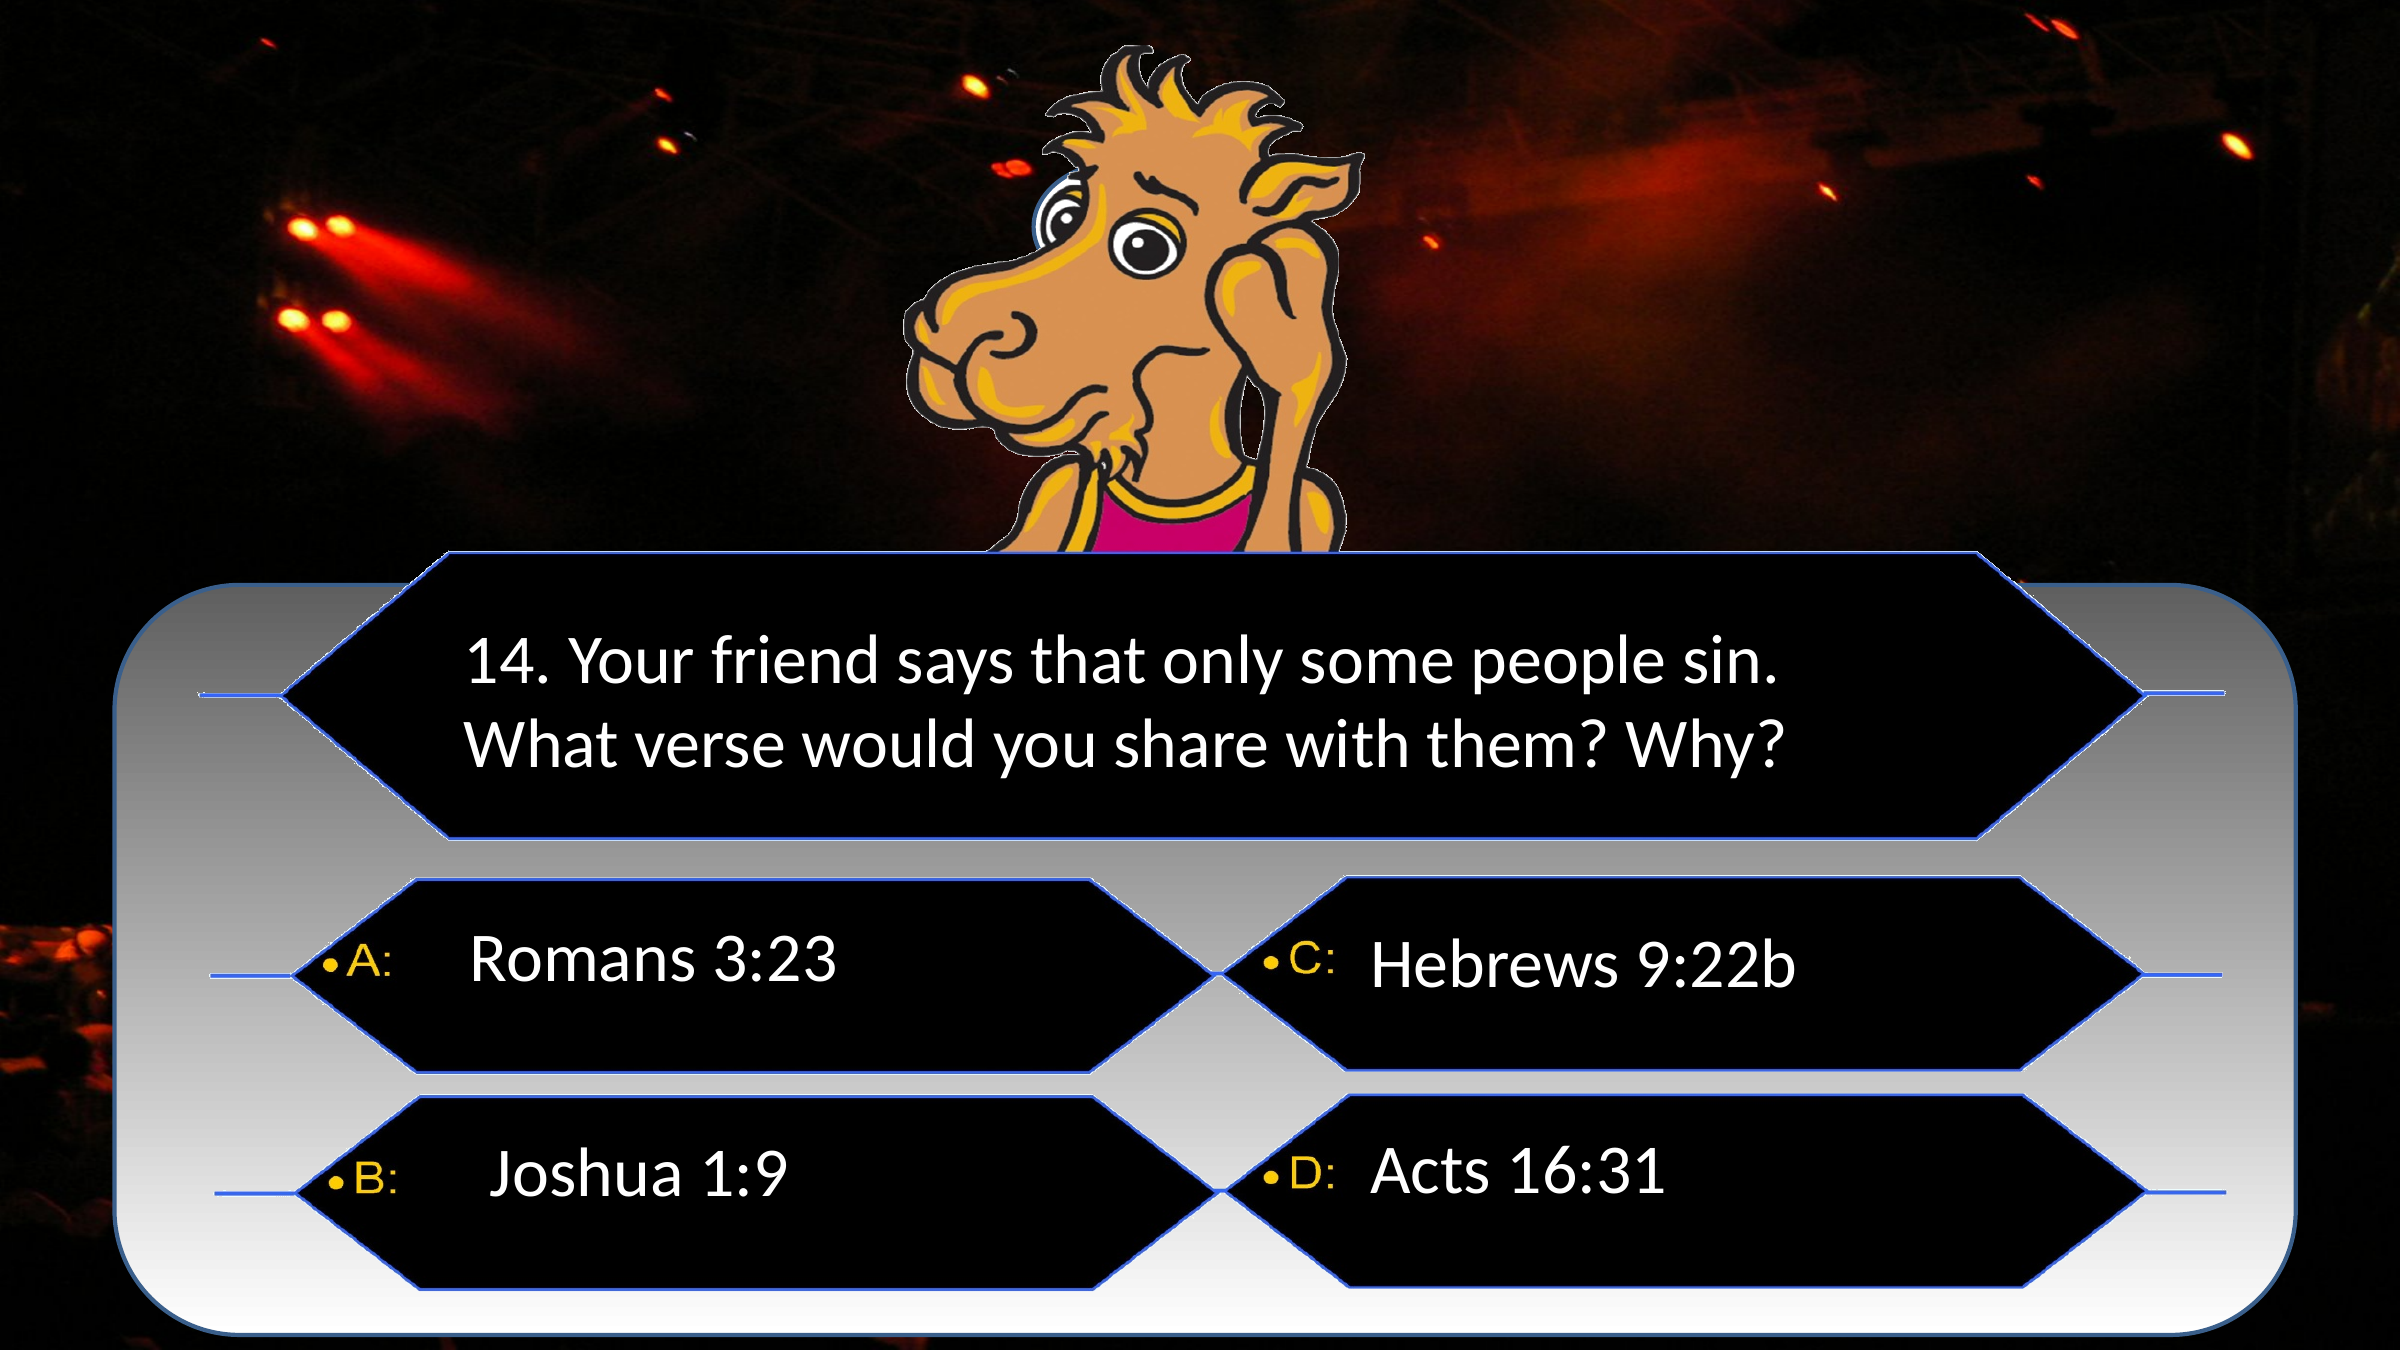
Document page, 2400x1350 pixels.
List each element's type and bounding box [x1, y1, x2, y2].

text_box [197, 44, 2228, 1350]
picture [0, 0, 2400, 1350]
